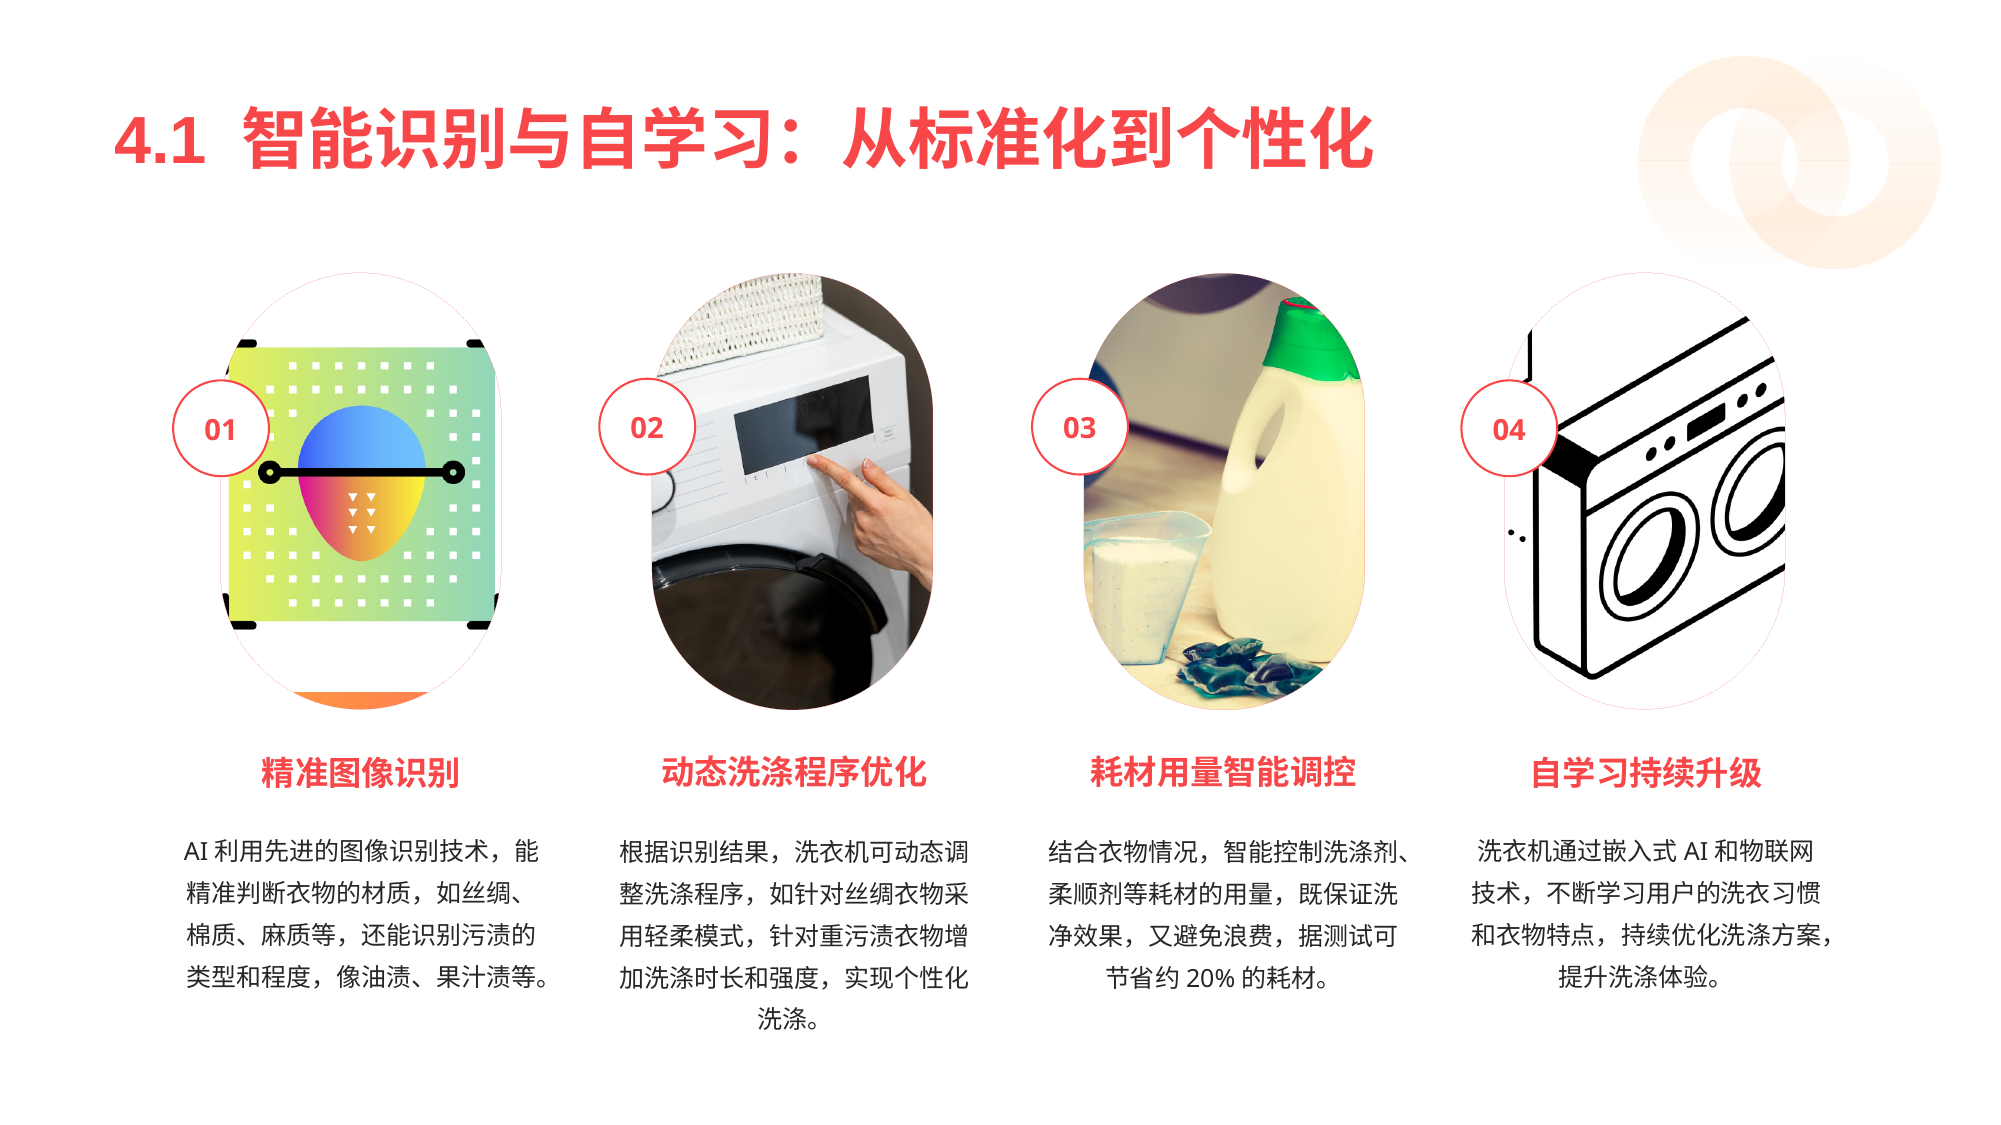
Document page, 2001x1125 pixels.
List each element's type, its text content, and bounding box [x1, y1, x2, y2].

text_box 01 [172, 379, 220, 478]
text_box 洗衣机通过嵌入式AI和物联网技术，不断学习用户的洗衣习惯和衣物特点，持续优化洗涤方案，提升洗涤体验。 [1468, 823, 1824, 1081]
text_box 根据识别结果，洗衣机可动态调整洗涤程序，如针对丝绸衣物采用轻柔模式，针对重污渍衣物增加洗涤时长和强度，实现个性化洗涤。 [616, 824, 973, 1081]
text_box 自学习持续升级 [1468, 732, 1824, 812]
picture [651, 273, 933, 710]
text_box 03 [1031, 377, 1083, 476]
text_box 精准图像识别 [183, 732, 540, 812]
text_box 04 [1460, 379, 1503, 477]
text_box AI利用先进的图像识别技术，能精准判断衣物的材质，如丝绸、棉质、麻质等，还能识别污渍的类型和程度，像油渍、果汁渍等。 [183, 823, 540, 1080]
text_box 02 [598, 377, 651, 476]
text_box 动态洗涤程序优化 [616, 731, 973, 811]
picture [1503, 272, 1785, 710]
text_box 结合衣物情况，智能控制洗涤剂、柔顺剂等耗材的用量，既保证洗净效果，又避免浪费，据测试可节省约20%的耗材。 [1044, 824, 1402, 1081]
title 4.1 智能识别与自学习：从标准化到个性化 [114, 59, 1886, 178]
text_box 耗材用量智能调控 [1045, 731, 1402, 811]
picture [1083, 273, 1365, 710]
picture [220, 272, 502, 710]
